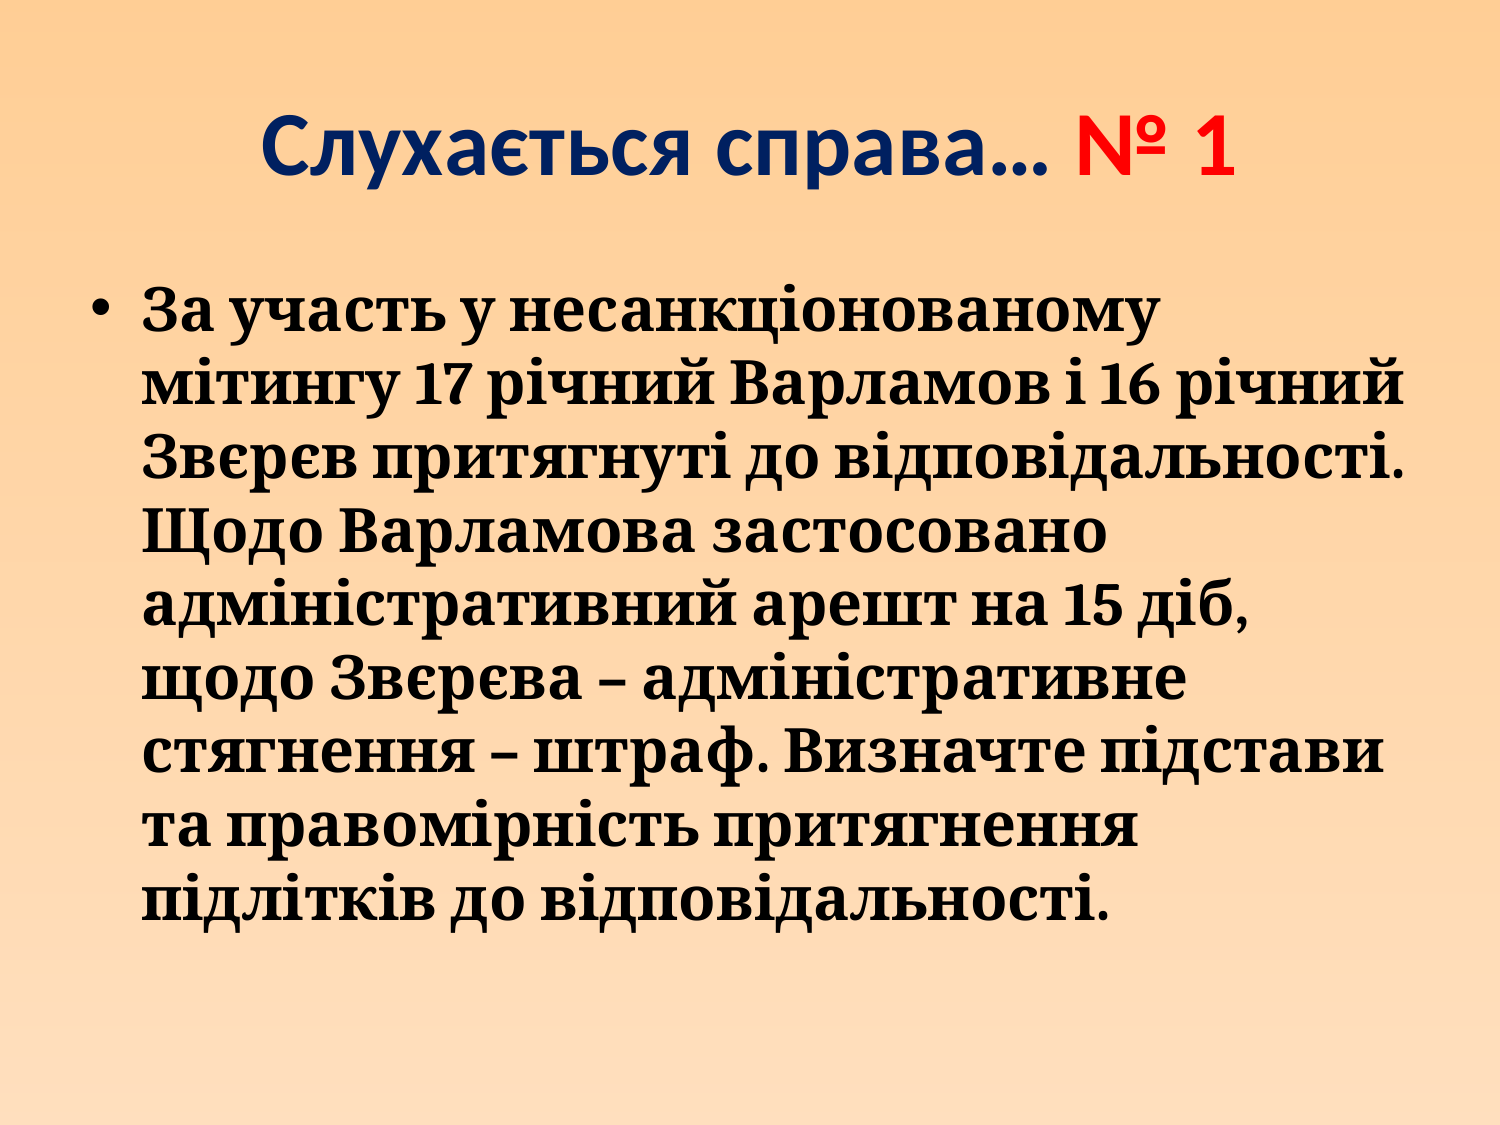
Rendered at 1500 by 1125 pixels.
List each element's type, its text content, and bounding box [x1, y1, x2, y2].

title Слухається справа… № 1 [75, 45, 1425, 233]
list За участь у несанкціонованому мітингу 17 річний Варламов і 16 річний Звєрєв притягнуті до відповідальності. Щодо Варламова застосовано адміністративний арешт на 15 діб, щодо Звєрєва – адміністративне стягнення – штраф. Визначте підстави та правомірність притягнення підлітків до відповідальності. [75, 262, 1425, 1005]
